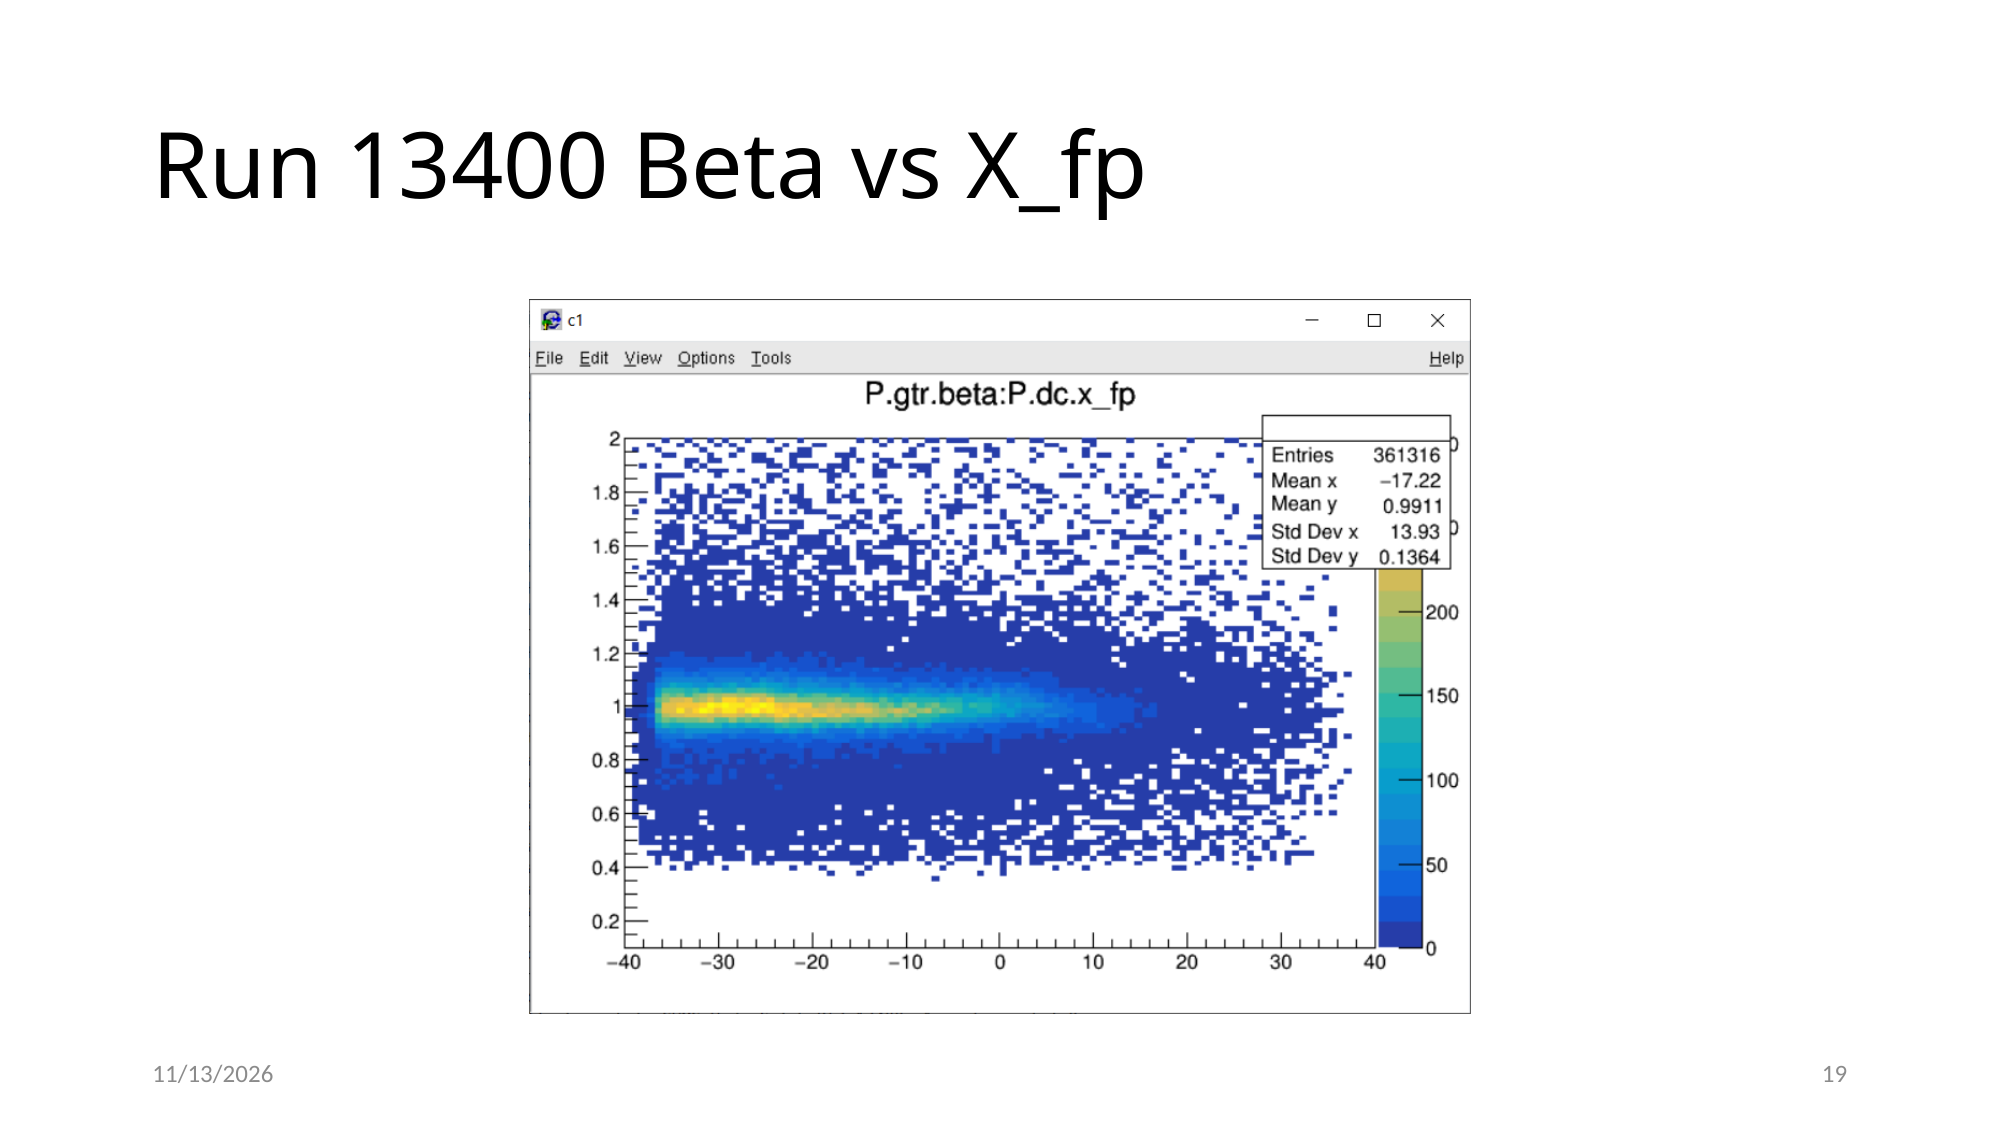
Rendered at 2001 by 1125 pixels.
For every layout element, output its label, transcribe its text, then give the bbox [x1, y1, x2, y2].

slide_number 19 [1412, 1042, 1863, 1103]
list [529, 299, 1471, 1014]
title Run 13400 Beta vs X_fp [137, 59, 1863, 278]
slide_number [137, 1042, 588, 1103]
